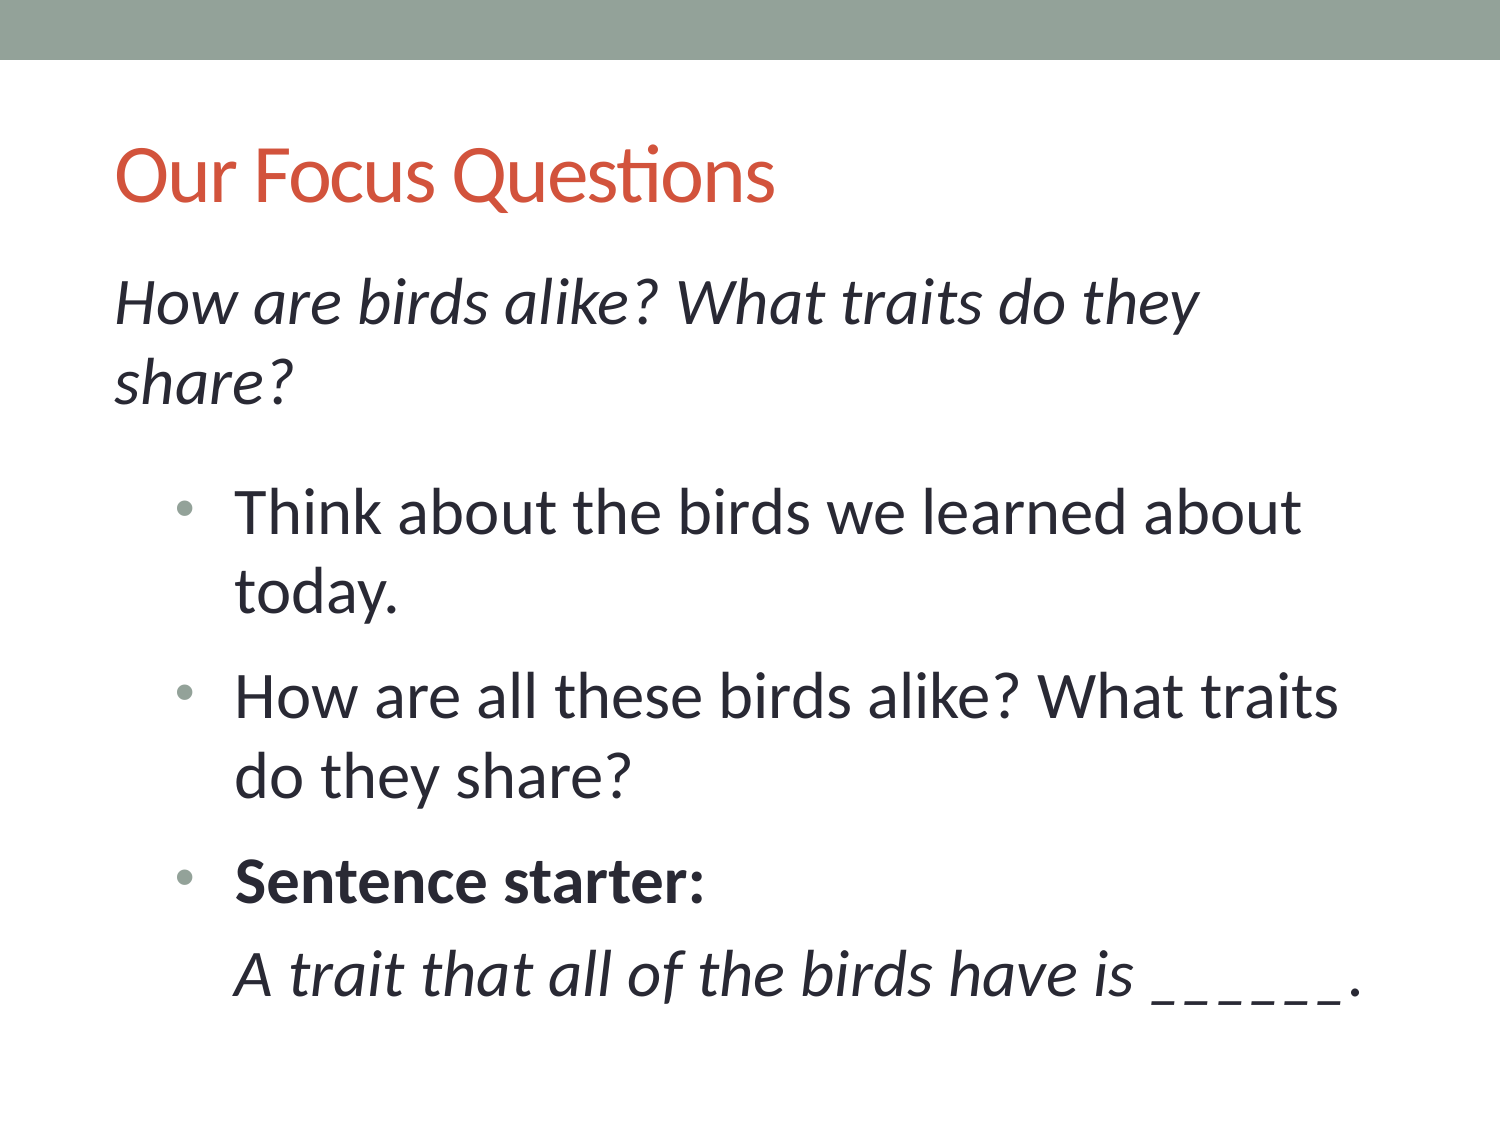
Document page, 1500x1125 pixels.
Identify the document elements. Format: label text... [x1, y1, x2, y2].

title Our Focus Questions [99, 87, 1425, 250]
list How are birds alike? What traits do they share? Think about the birds we learned about today. How are all these birds alike? What traits do they share? Sentence starter: A trait that all of the birds have is ______. [99, 249, 1400, 1050]
